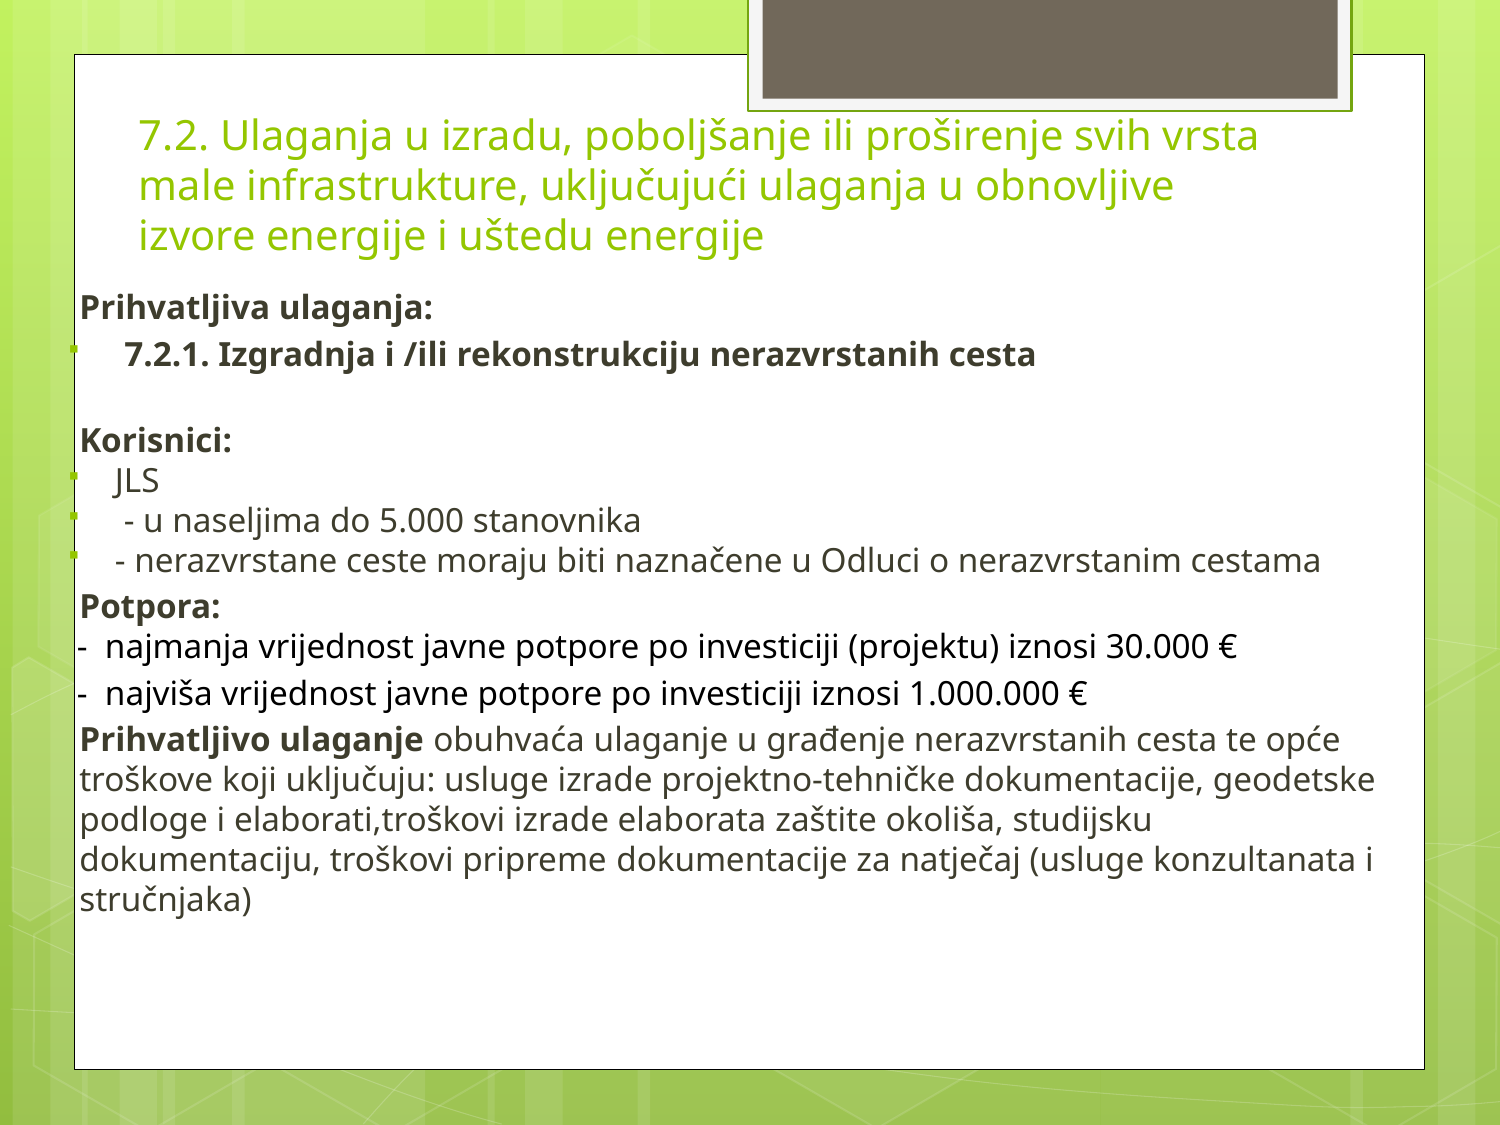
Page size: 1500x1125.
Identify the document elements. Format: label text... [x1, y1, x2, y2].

title 7.2. Ulaganja u izradu, poboljšanje ili proširenje svih vrsta male infrastrukture, uključujući ulaganja u obnovljive izvore energije i uštedu energije [123, 137, 1277, 337]
list Prihvatljiva ulaganja: 7.2.1. Izgradnja i /ili rekonstrukciju nerazvrstanih cesta Korisnici: JLS - u naseljima do 5.000 stanovnika - nerazvrstane ceste moraju biti naznačene u Odluci o nerazvrstanim cestama Potpora: - najmanja vrijednost javne potpore po investiciji (projektu) iznosi 30.000 € - najviša vrijednost javne potpore po investiciji iznosi 1.000.000 € Prihvatljivo ulaganje obuhvaća ulaganje u građenje nerazvrstanih cesta te opće troškove koji uključuju: usluge izrade projektno-tehničke dokumentacije, geodetske podloge i elaborati,troškovi izrade elaborata zaštite okoliša, studijsku dokumentaciju, troškovi pripreme dokumentacije za natječaj (usluge konzultanata i stručnjaka) [53, 278, 1404, 1122]
